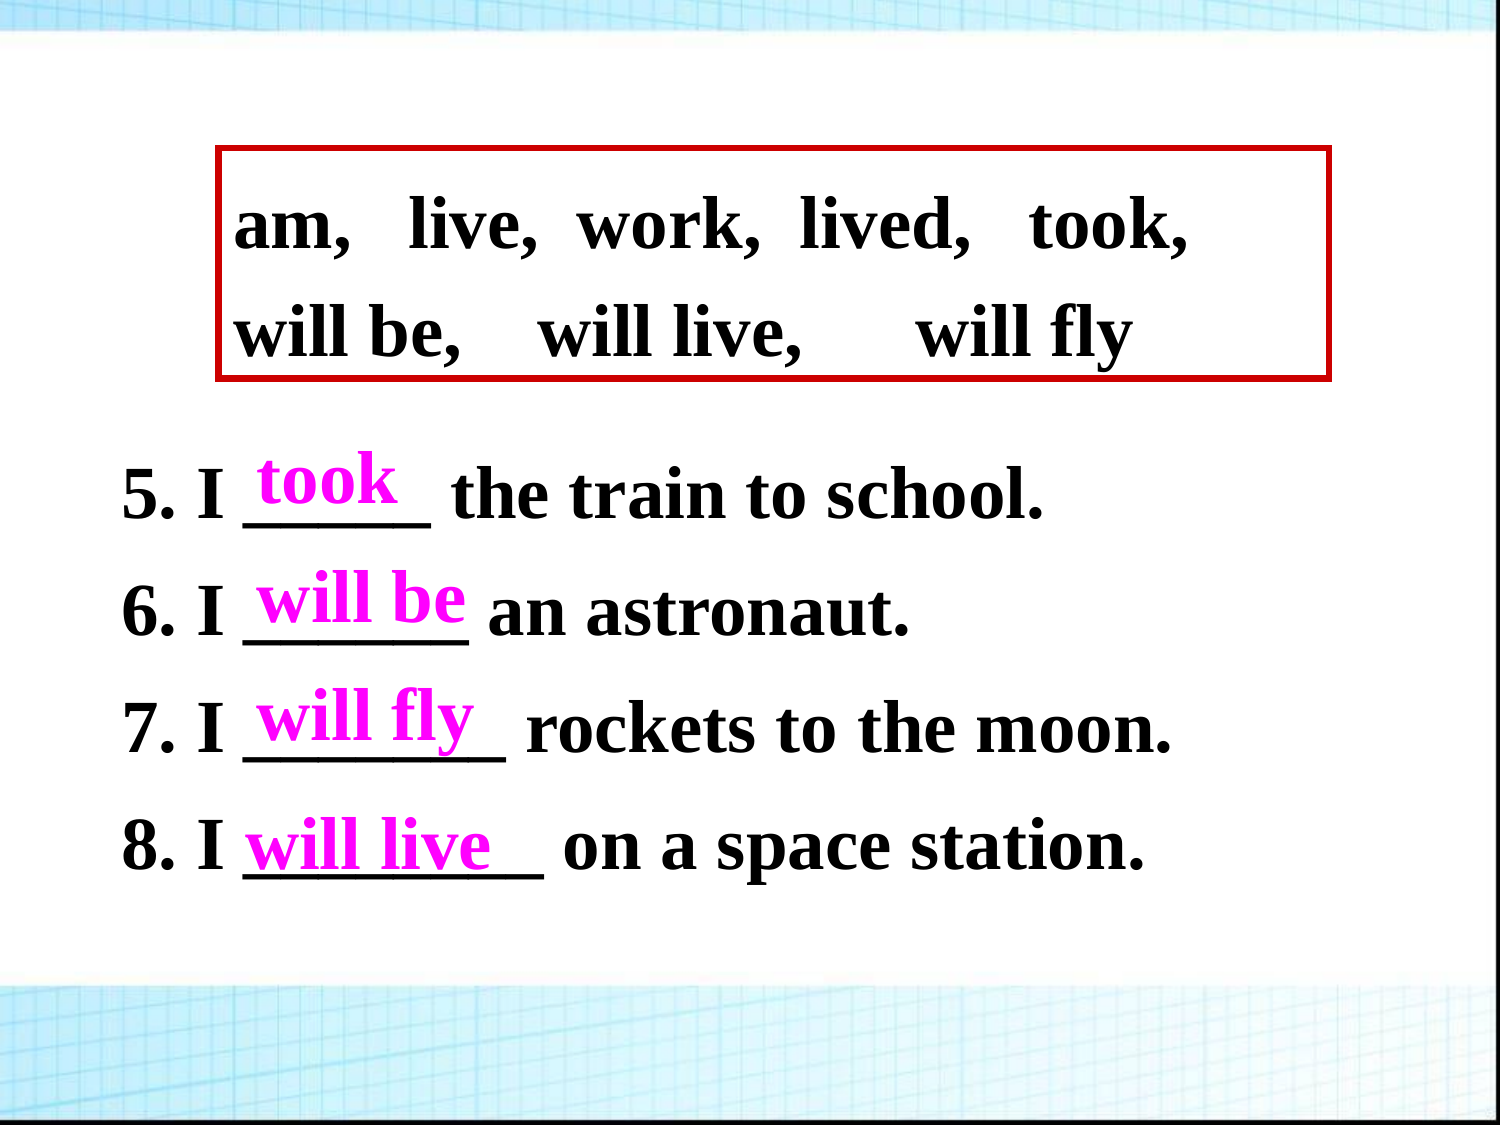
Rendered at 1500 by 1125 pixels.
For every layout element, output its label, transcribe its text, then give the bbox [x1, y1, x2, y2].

text_box am, live, work, lived, took, will be, will live, will fly [218, 147, 1329, 379]
text_box 5. I _____ the train to school. 6. I ______ an astronaut. 7. I _______ rockets to the moon. 8. I ________ on a space station. [106, 409, 1364, 892]
text_box will be [242, 540, 514, 645]
text_box took [242, 420, 443, 526]
picture [0, 0, 1500, 1125]
text_box will live [230, 786, 561, 892]
text_box will fly [241, 657, 538, 763]
